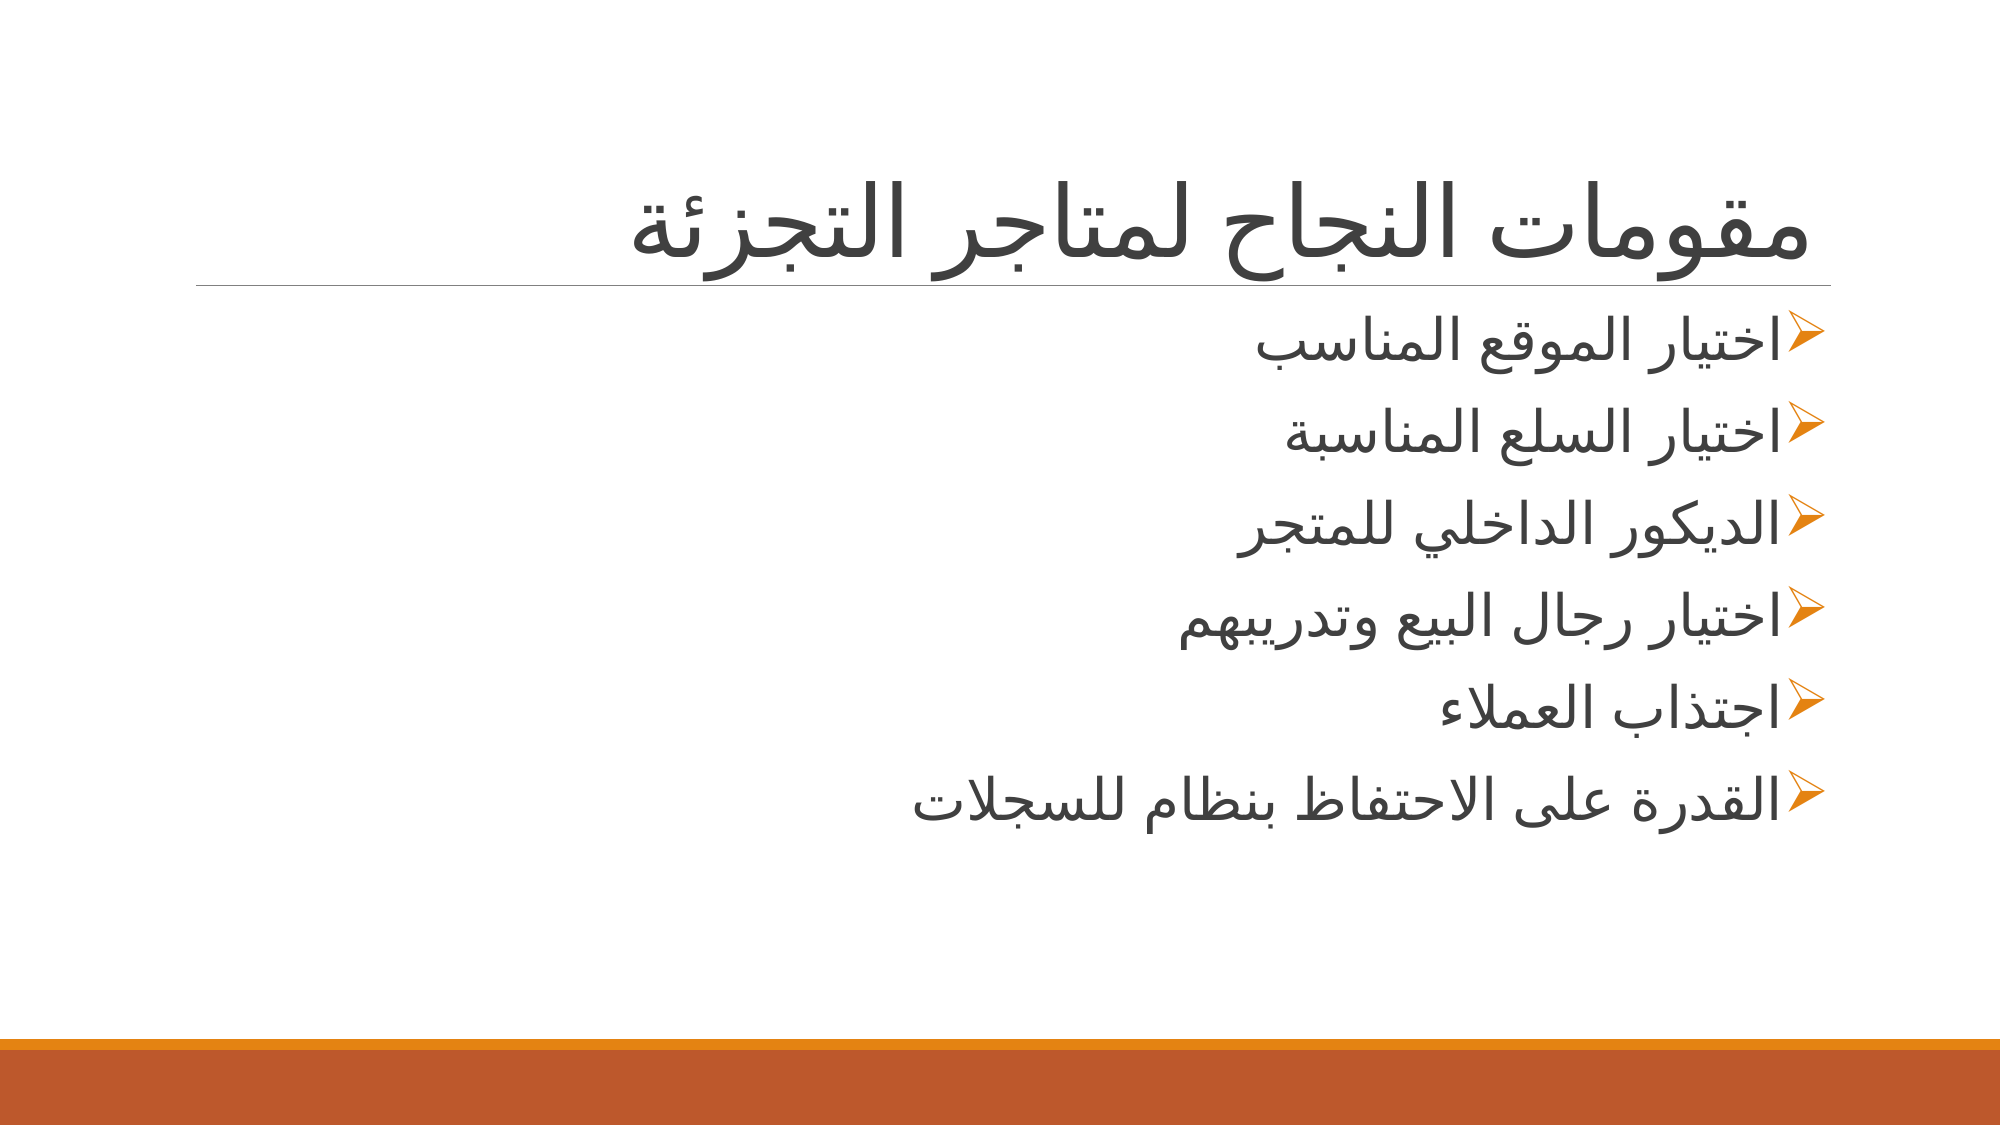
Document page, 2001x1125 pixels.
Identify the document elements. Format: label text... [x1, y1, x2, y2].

title مقومات النجاح لمتاجر التجزئة [180, 47, 1830, 285]
list اختيار الموقع المناسب اختيار السلع المناسبة الديكور الداخلي للمتجر اختيار رجال البيع وتدريبهم اجتذاب العملاء القدرة على الاحتفاظ بنظام للسجلات [180, 302, 1830, 963]
